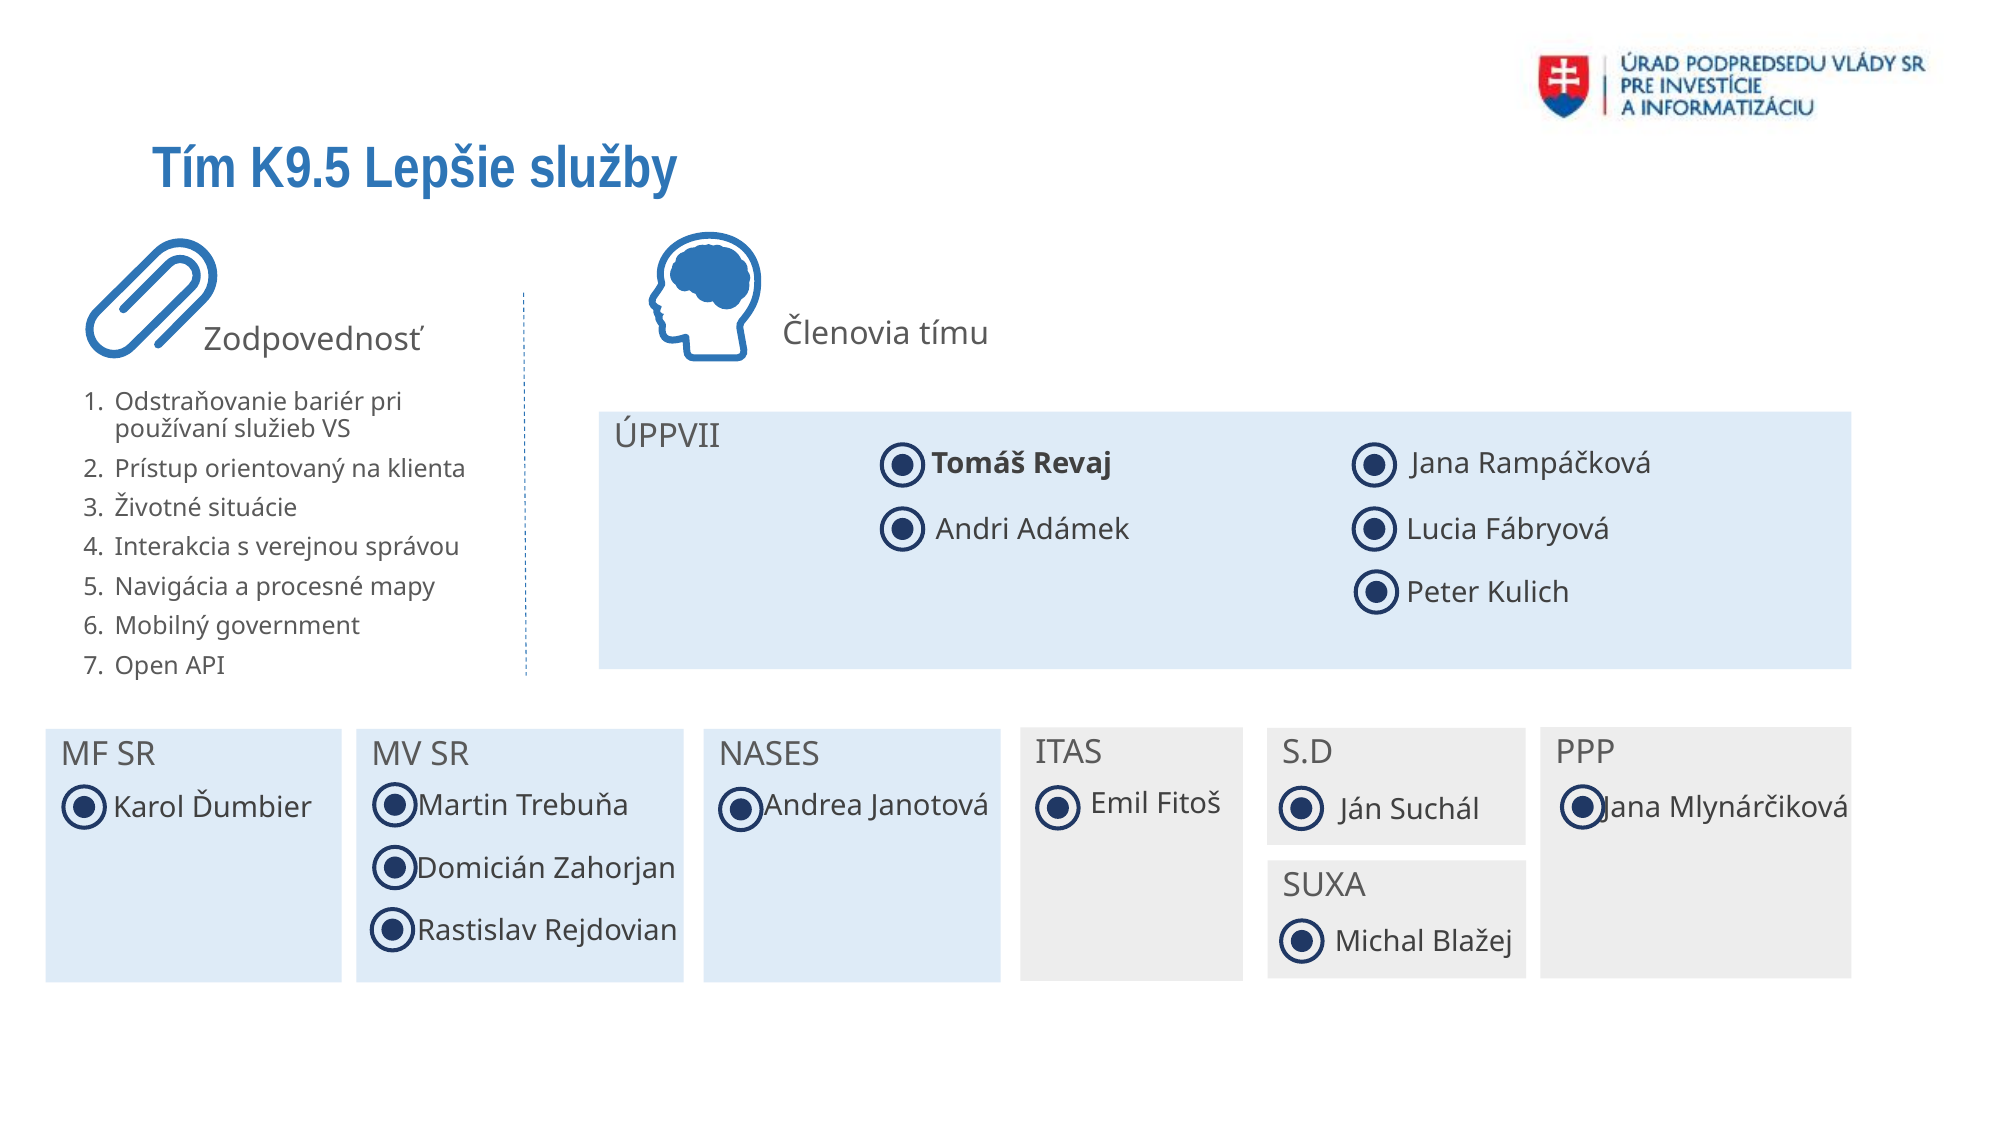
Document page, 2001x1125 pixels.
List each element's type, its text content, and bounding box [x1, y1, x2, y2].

text_box Členovia tímu [767, 309, 1051, 379]
text_box Martin Trebuňa [402, 778, 645, 829]
text_box Tomáš Revaj [916, 437, 1128, 487]
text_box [372, 844, 418, 891]
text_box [61, 784, 107, 830]
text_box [648, 231, 762, 362]
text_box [718, 786, 764, 833]
text_box Emil Fitoš [1075, 777, 1237, 827]
text_box Zodpovednosť [188, 315, 472, 381]
text_box NASES [703, 728, 1001, 983]
text_box Karol Ďumbier [98, 781, 328, 831]
text_box Tím K9.5 Lepšie služby [137, 59, 1863, 278]
text_box Peter Kulich [1391, 566, 1585, 616]
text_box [879, 506, 926, 552]
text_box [1353, 569, 1400, 615]
text_box Jana Mlynárčiková [1587, 781, 1864, 831]
text_box Andri Adámek [920, 503, 1145, 553]
text_box Lucia Fábryová [1391, 503, 1625, 553]
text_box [369, 906, 416, 953]
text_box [1351, 506, 1398, 552]
text_box Jana Rampáčková [1396, 437, 1667, 487]
text_box Rastislav Rejdovian [402, 903, 693, 954]
text_box ÚPPVII [598, 411, 1852, 670]
text_box S.D [1267, 727, 1526, 845]
text_box MV SR [356, 728, 684, 983]
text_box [523, 292, 527, 676]
text_box [154, 278, 218, 349]
text_box SUXA [1267, 860, 1527, 979]
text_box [1278, 785, 1325, 832]
text_box MF SR [45, 728, 342, 983]
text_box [1351, 442, 1398, 488]
text_box [23, 396, 480, 759]
text_box [85, 266, 201, 359]
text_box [879, 442, 926, 488]
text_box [1559, 784, 1606, 830]
text_box Michal Blažej [1319, 915, 1528, 965]
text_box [1035, 785, 1081, 831]
text_box Andrea Janotová [749, 778, 1005, 829]
text_box Odstraňovanie bariér pri používaní služieb VS Prístup orientovaný na klienta Životné situácie Interakcia s verejnou správou Navigácia a procesné mapy Mobilný government Open API [68, 381, 526, 685]
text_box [372, 782, 418, 828]
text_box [1279, 918, 1325, 964]
text_box Ján Suchál [1325, 782, 1495, 833]
text_box ITAS [1020, 727, 1243, 981]
text_box Domicián Zahorjan [401, 841, 692, 892]
picture [1491, 9, 1973, 162]
text_box PPP [1540, 727, 1852, 979]
